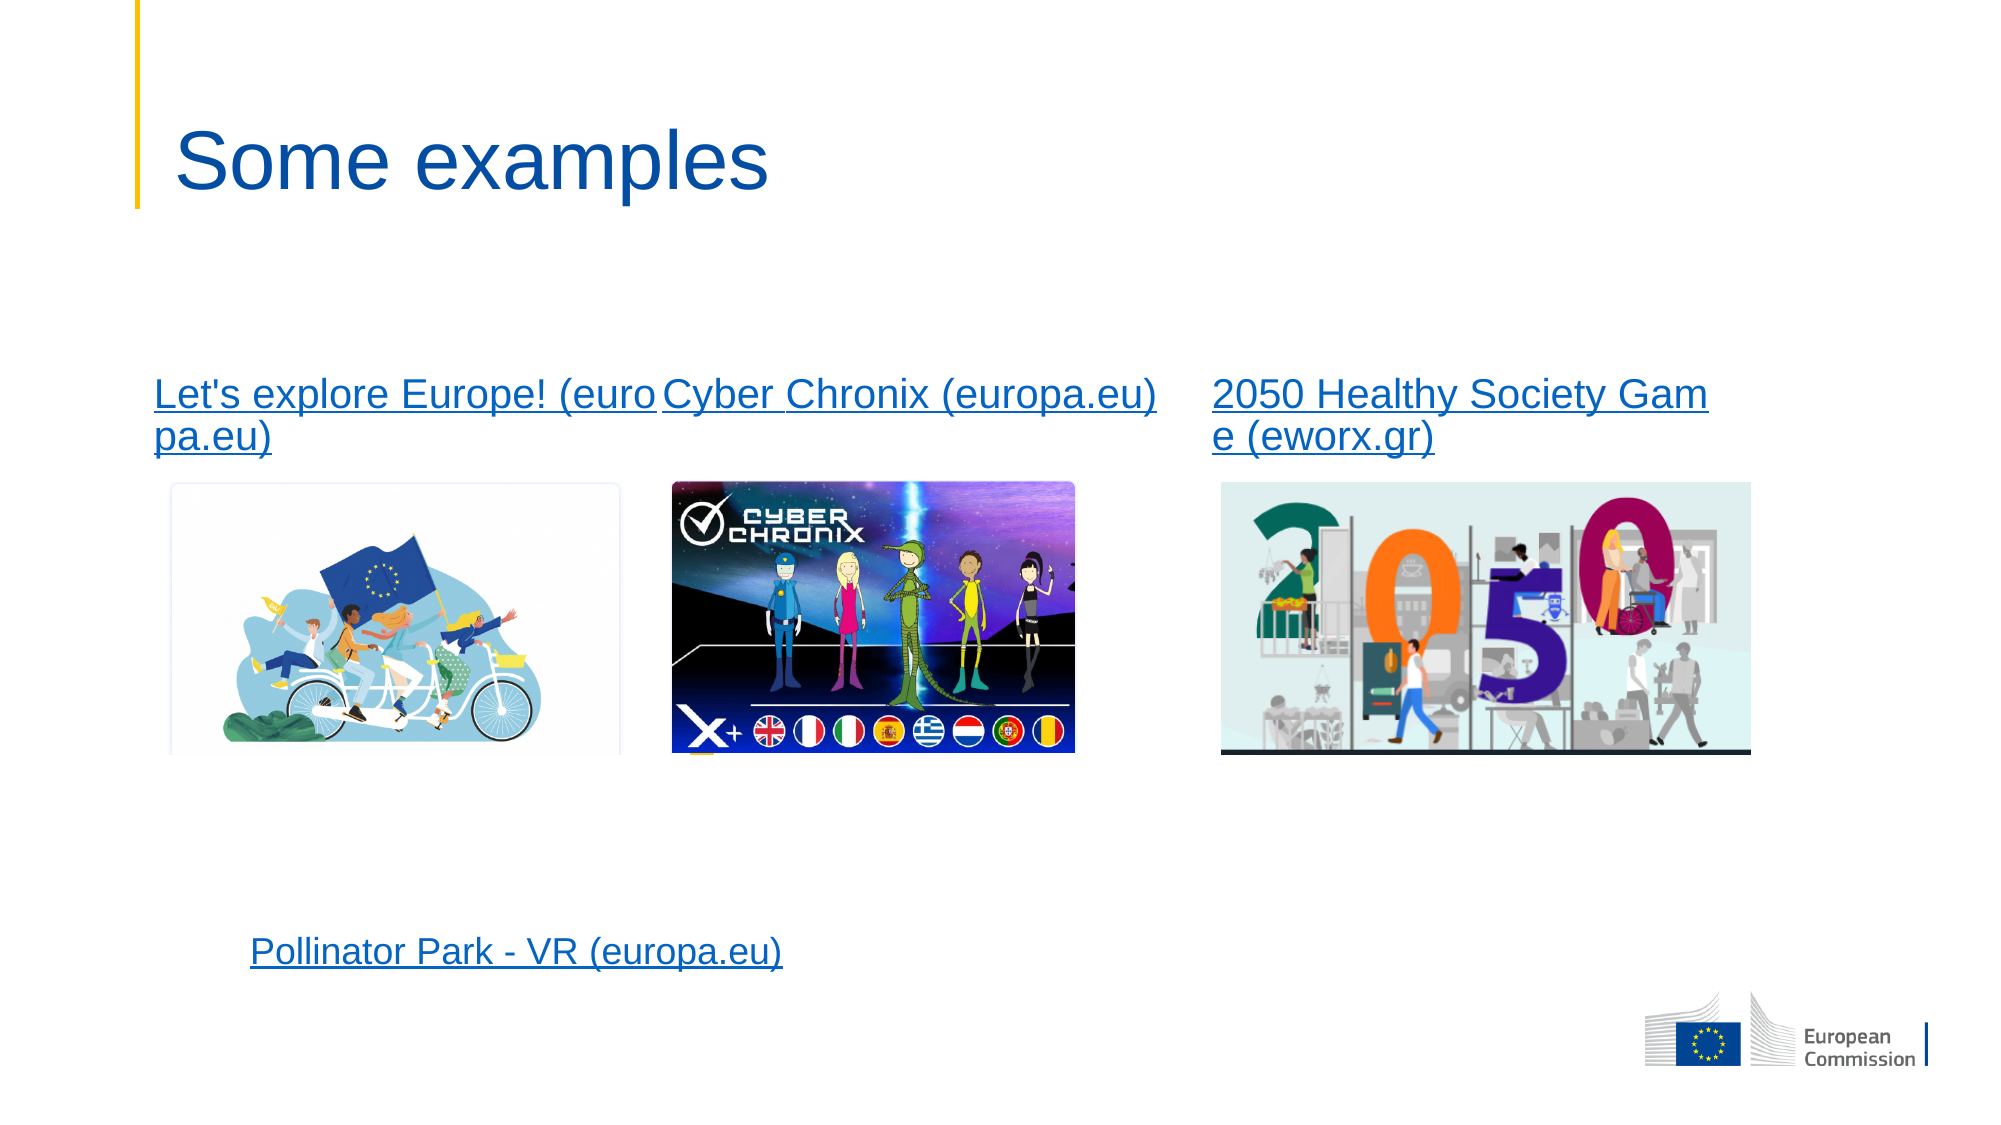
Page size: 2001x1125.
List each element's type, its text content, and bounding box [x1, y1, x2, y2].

picture [1220, 482, 1751, 755]
text_box 2050 Healthy Society Game (eworx.gr) [1196, 359, 1747, 717]
list Let's explore Europe! (europa.eu) [139, 359, 670, 717]
text_box Cyber Chronix (europa.eu) [647, 359, 1174, 692]
picture [1645, 991, 1928, 1066]
picture [162, 482, 624, 755]
title Some examples [159, 79, 1885, 208]
picture [670, 480, 1078, 755]
text_box Pollinator Park - VR (europa.eu) [235, 919, 1078, 980]
